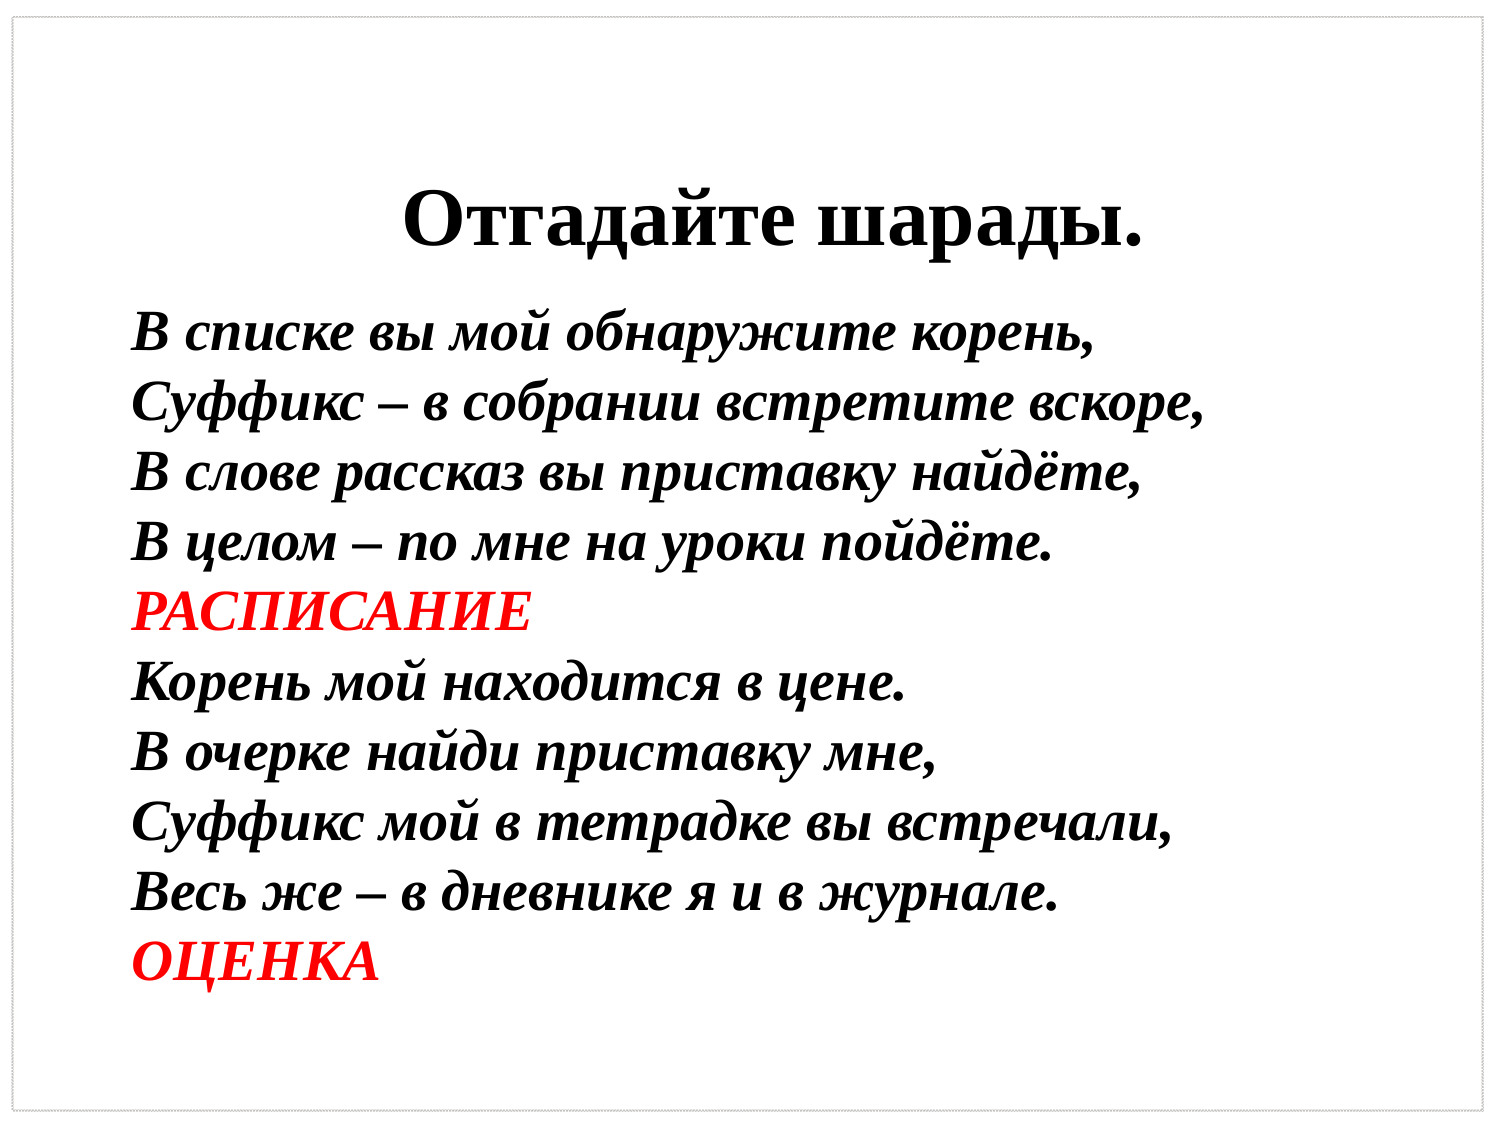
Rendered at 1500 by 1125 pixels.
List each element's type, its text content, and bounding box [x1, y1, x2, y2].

text_box Отгадайте шарады. В списке вы мой обнаружите корень, Суффикс – в собрании встретите вскоре, В слове рассказ вы приставку найдёте, В целом – по мне на уроки пойдёте. РАСПИСАНИЕ Корень мой находится в цене. В очерке найди приставку мне, Суффикс мой в тетрадке вы встречали, Весь же – в дневнике я и в журнале. ОЦЕНКА [117, 5, 1430, 1000]
